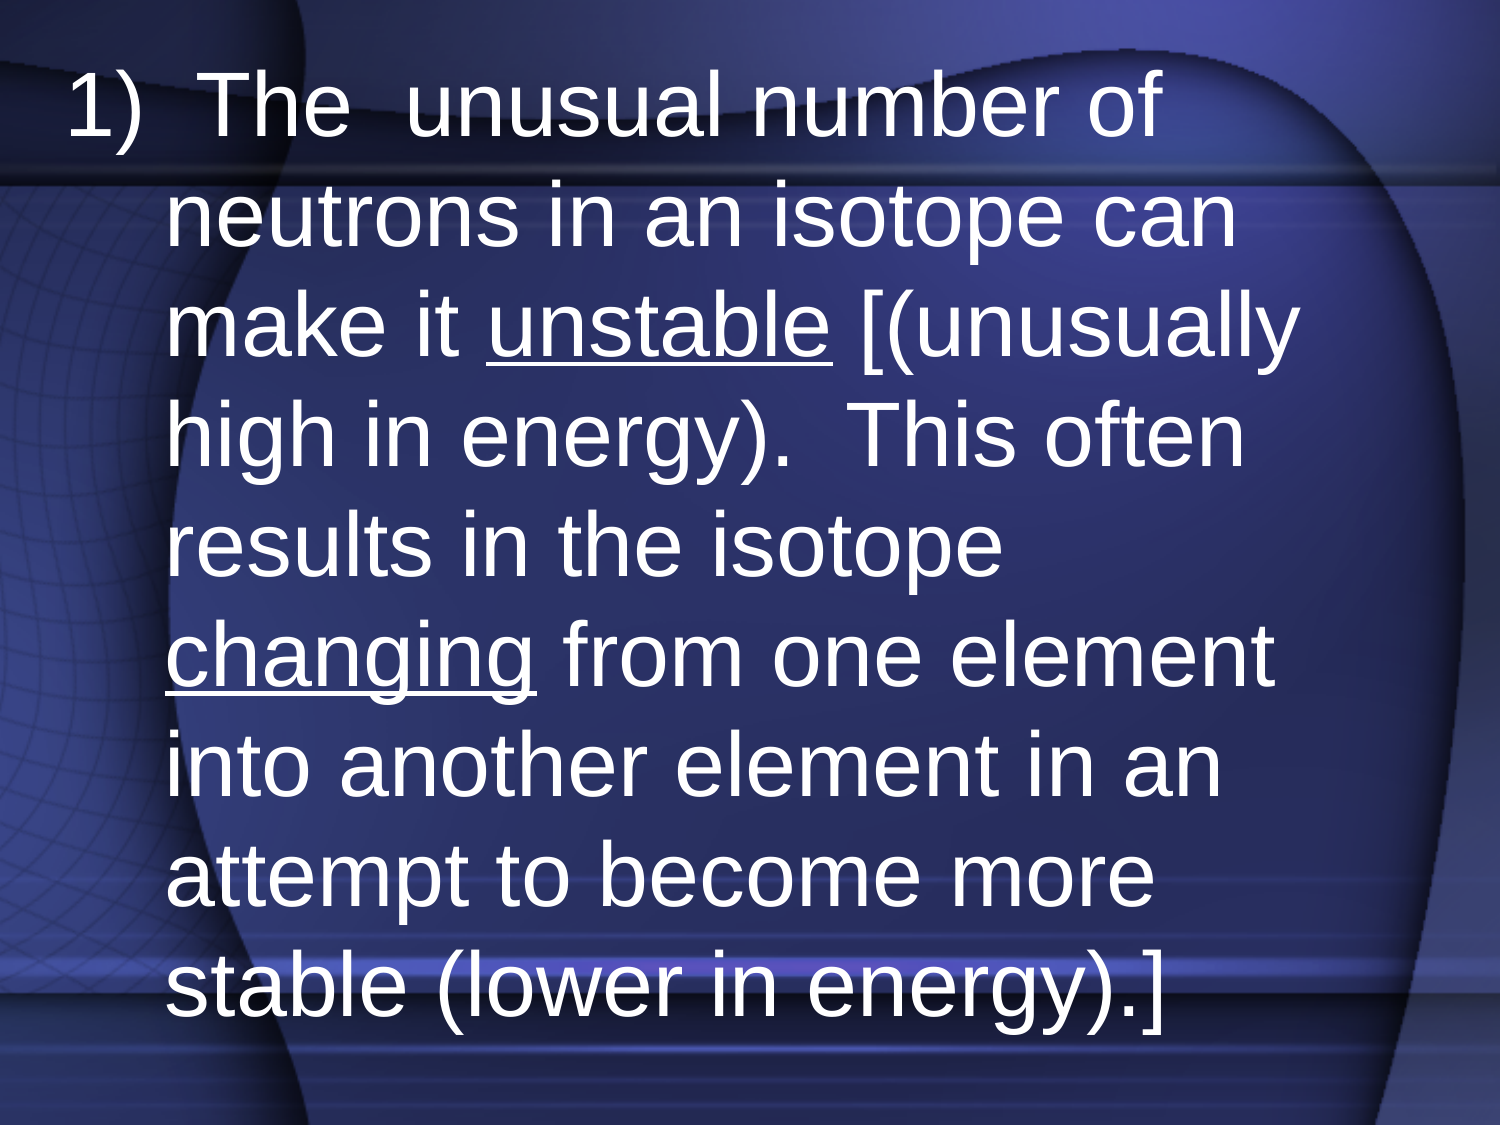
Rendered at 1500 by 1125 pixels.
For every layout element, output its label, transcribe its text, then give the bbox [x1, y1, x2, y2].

text_box 1) The unusual number of neutrons in an isotope can make it unstable [(unusually high in energy). This often results in the isotope changing from one element into another element in an attempt to become more stable (lower in energy).] [49, 37, 1413, 1042]
picture [0, 0, 1500, 1125]
